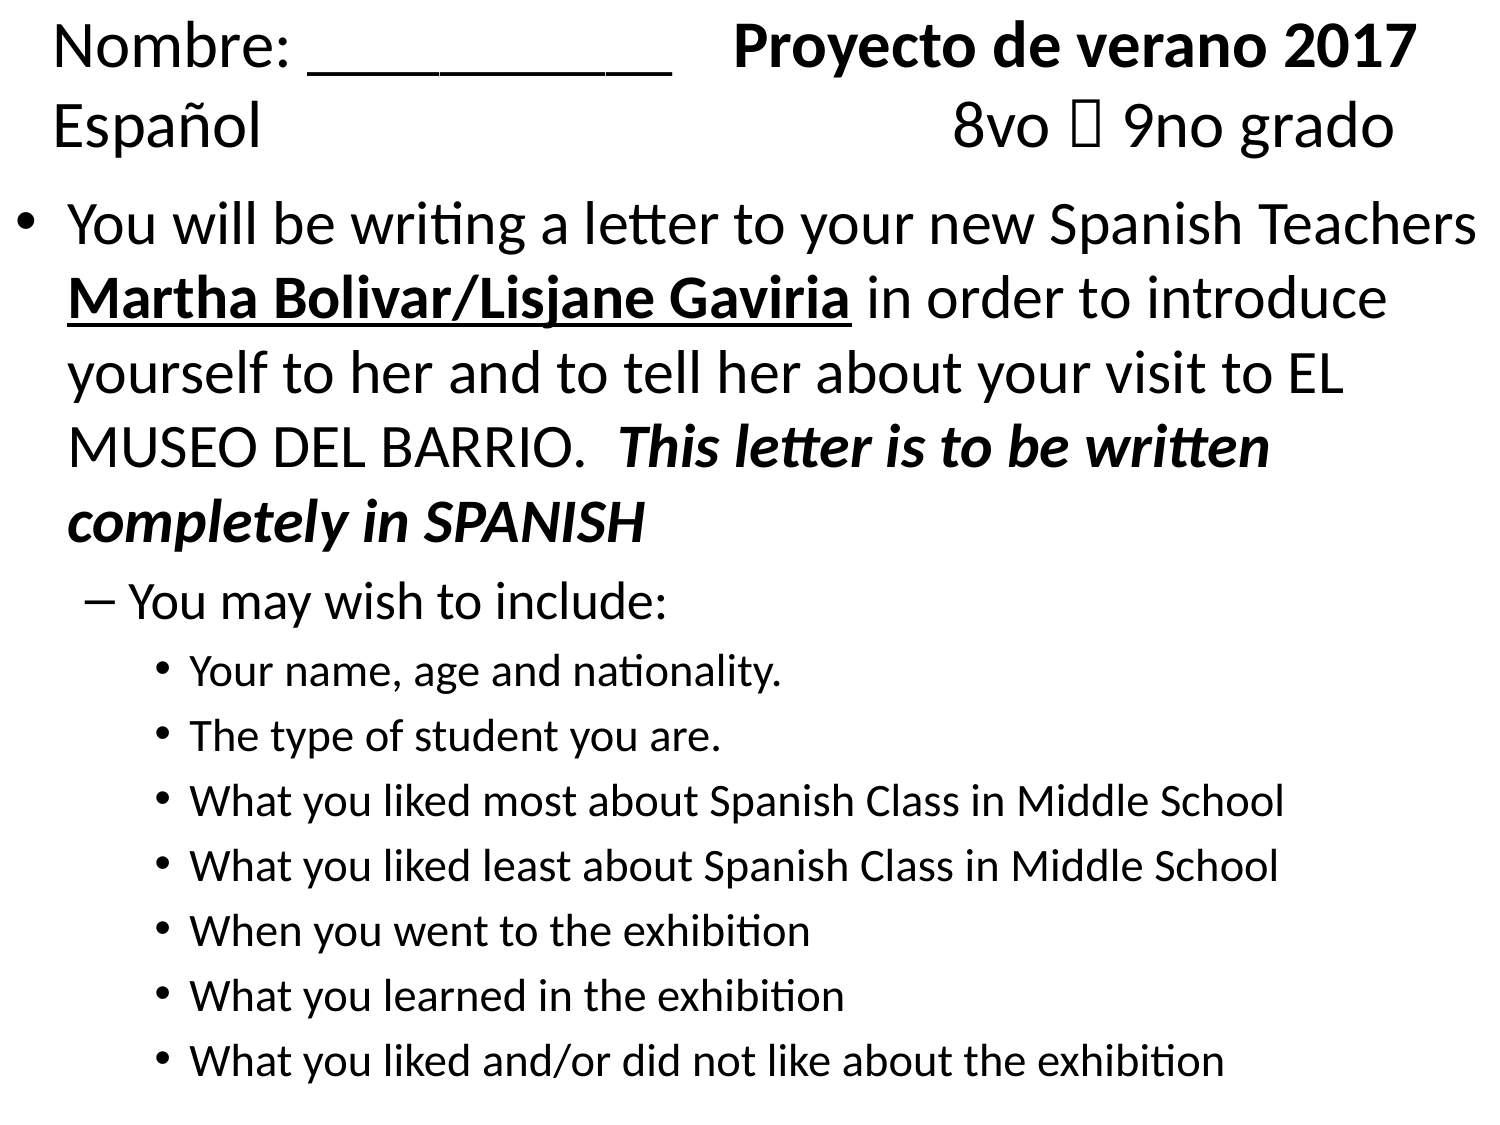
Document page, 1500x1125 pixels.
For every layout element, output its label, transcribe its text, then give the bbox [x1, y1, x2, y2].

title Nombre: ___________ Proyecto de verano 2017 Español 8vo  9no grado [37, 0, 1450, 174]
list You will be writing a letter to your new Spanish Teachers Martha Bolivar/Lisjane Gaviria in order to introduce yourself to her and to tell her about your visit to EL MUSEO DEL BARRIO. This letter is to be written completely in SPANISH You may wish to include: Your name, age and nationality. The type of student you are. What you liked most about Spanish Class in Middle School What you liked least about Spanish Class in Middle School When you went to the exhibition What you learned in the exhibition What you liked and/or did not like about the exhibition [0, 174, 1500, 1100]
